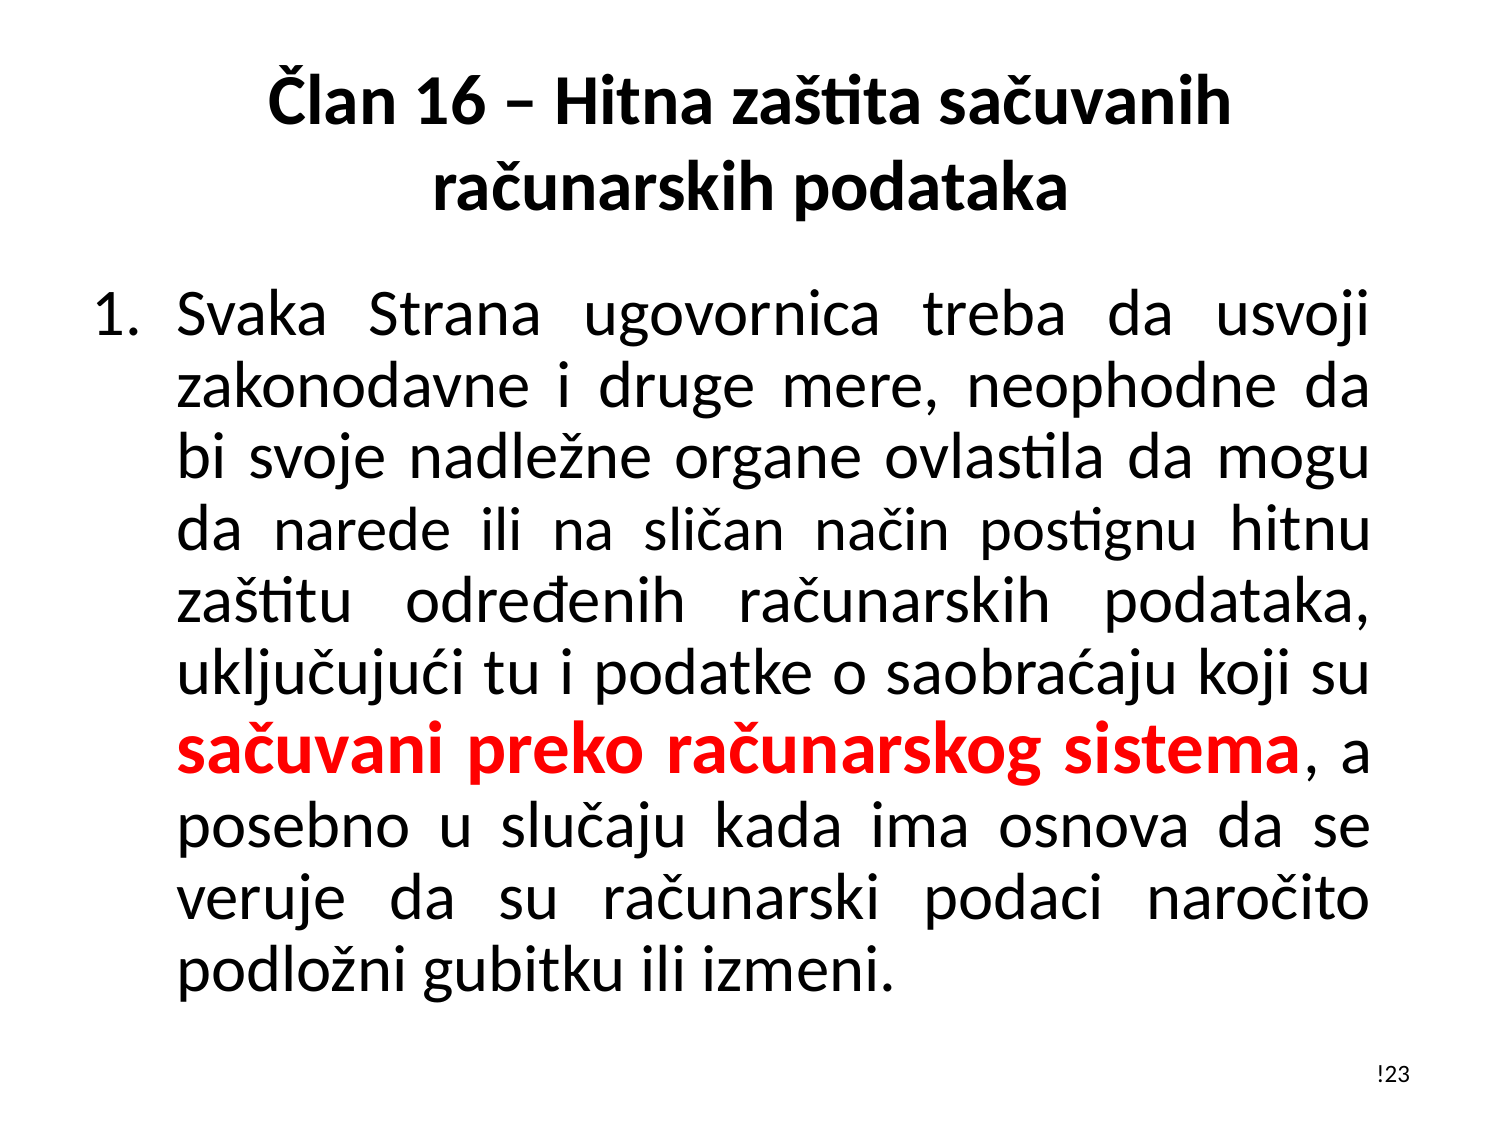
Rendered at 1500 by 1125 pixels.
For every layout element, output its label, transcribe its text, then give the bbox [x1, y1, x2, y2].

slide_number !23 [1074, 1042, 1425, 1103]
list Svaka Strana ugovornica treba da usvoji zakonodavne i druge mere, neophodne da bi svoje nadležne organe ovlastila da mogu da narede ili na sličan način postignu hitnu zaštitu određenih računarskih podataka, uključujući tu i podatke o saobraćaju koji su sačuvani preko računarskog sistema, a posebno u slučaju kada ima osnova da se veruje da su računarski podaci naročito podložni gubitku ili izmeni. [76, 269, 1388, 1002]
title Član 16 – Hitna zaštita sačuvanih računarskih podataka [76, 44, 1426, 232]
